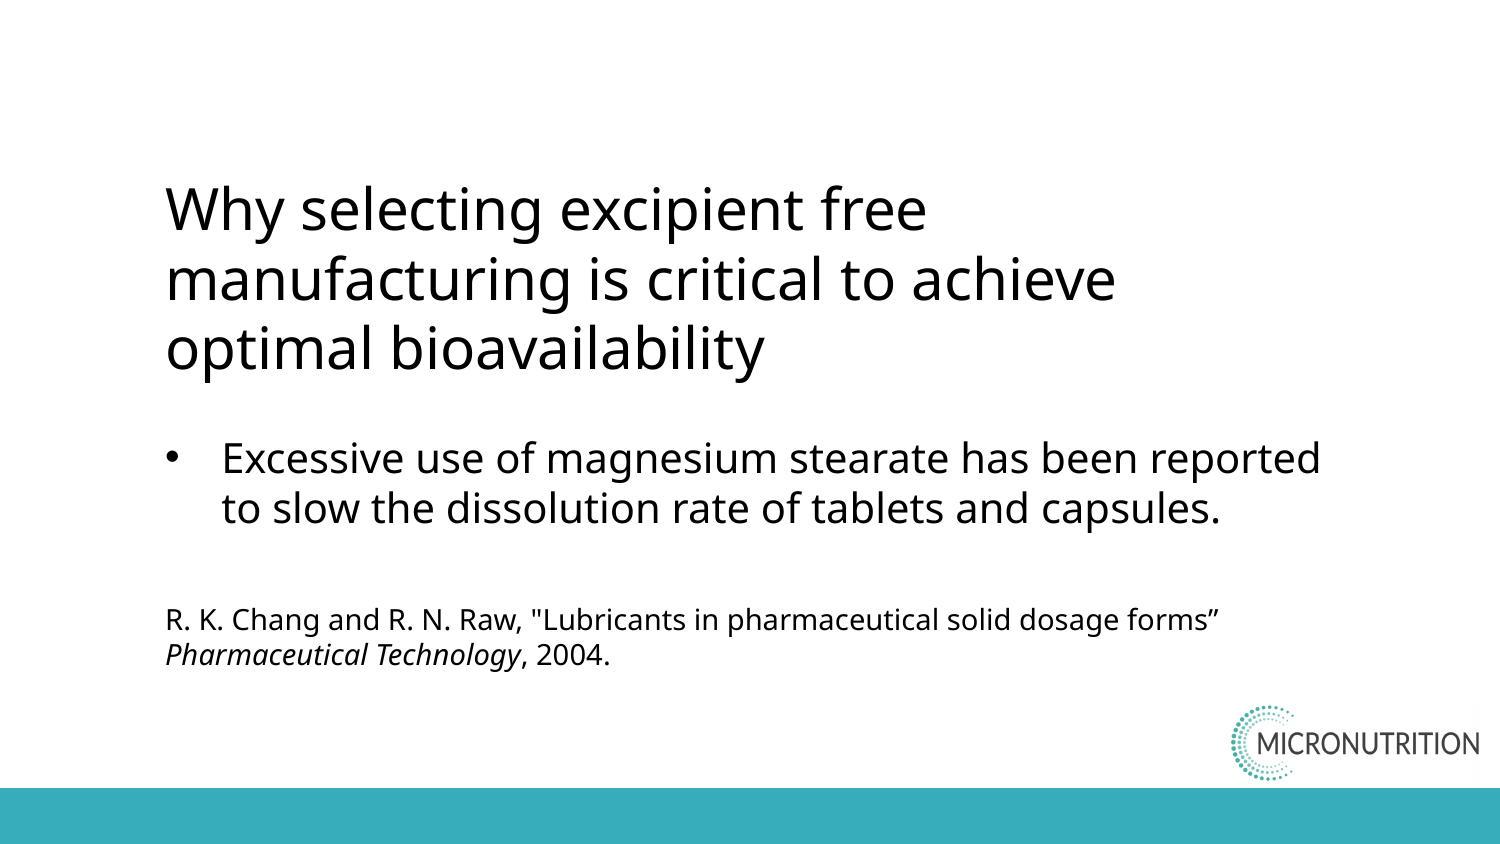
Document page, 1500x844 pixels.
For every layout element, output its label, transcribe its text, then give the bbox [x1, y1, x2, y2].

text_box Why selecting excipient free manufacturing is critical to achieve optimal bioavailability Excessive use of magnesium stearate has been reported to slow the dissolution rate of tablets and capsules. R. K. Chang and R. N. Raw, "Lubricants in pharmaceutical solid dosage forms” Pharmaceutical Technology, 2004. [149, 164, 1350, 679]
picture [1228, 698, 1480, 789]
text_box [0, 787, 1500, 844]
